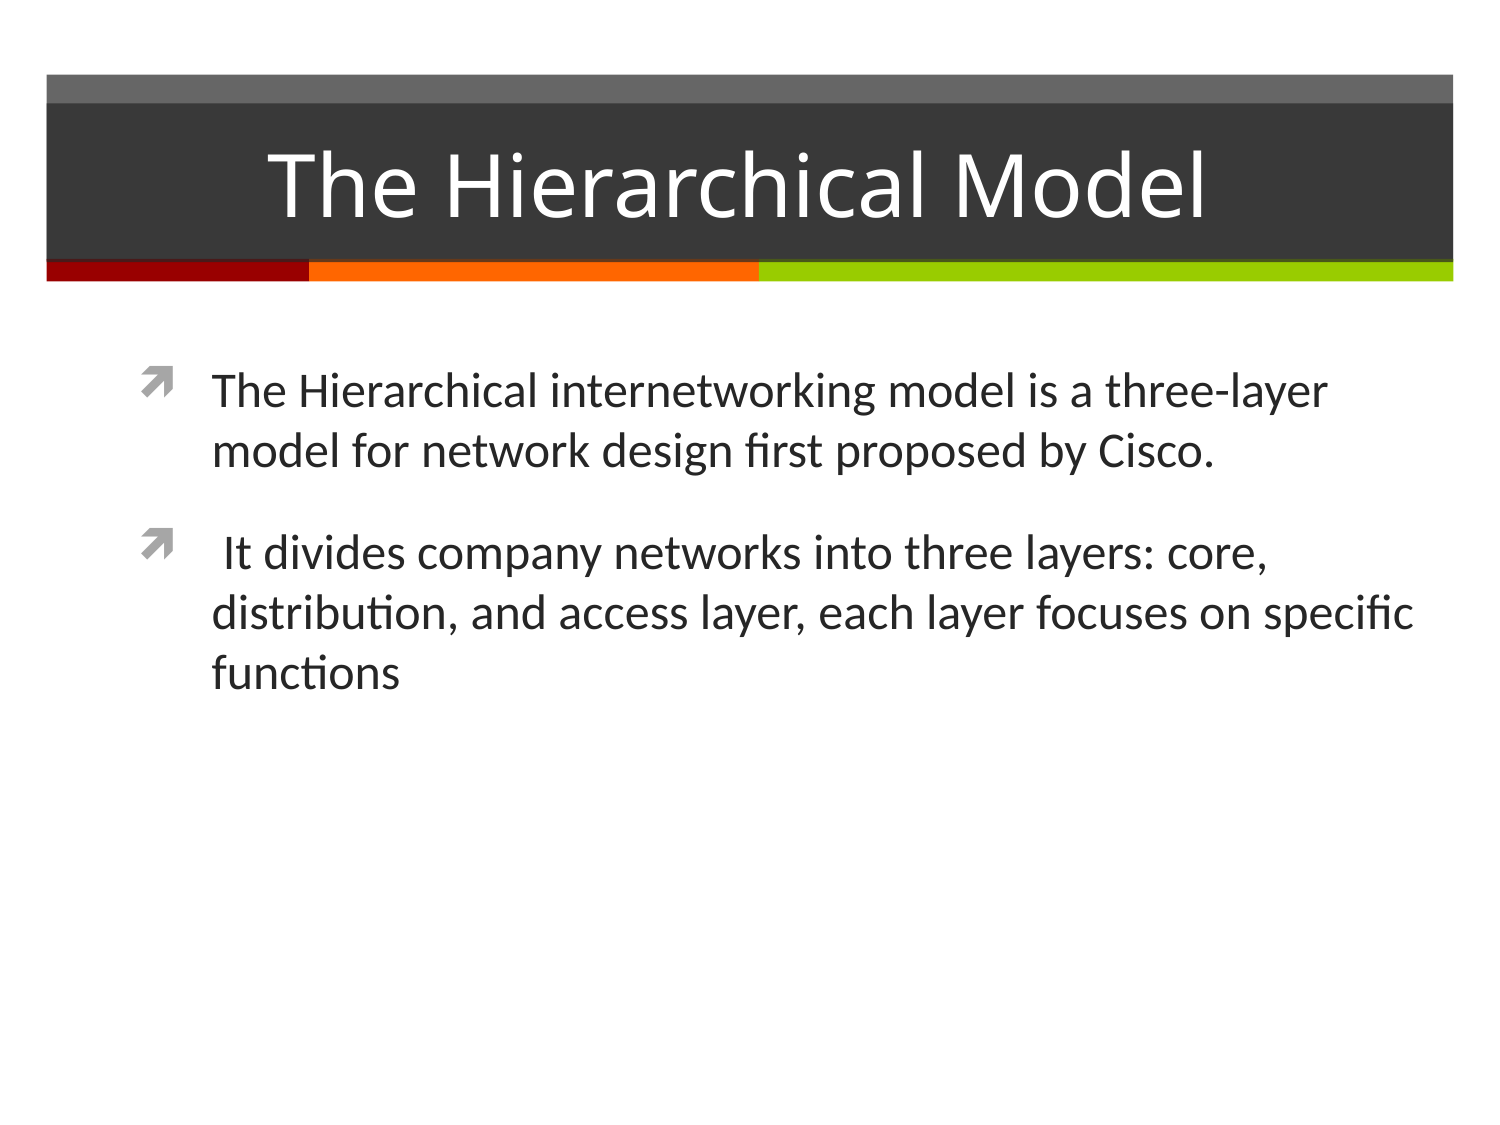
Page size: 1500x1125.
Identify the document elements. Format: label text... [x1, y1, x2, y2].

title The Hierarchical Model [46, 103, 1454, 263]
list The Hierarchical internetworking model is a three-layer model for network design first proposed by Cisco. It divides company networks into three layers: core, distribution, and access layer, each layer focuses on specific functions [122, 350, 1454, 1005]
